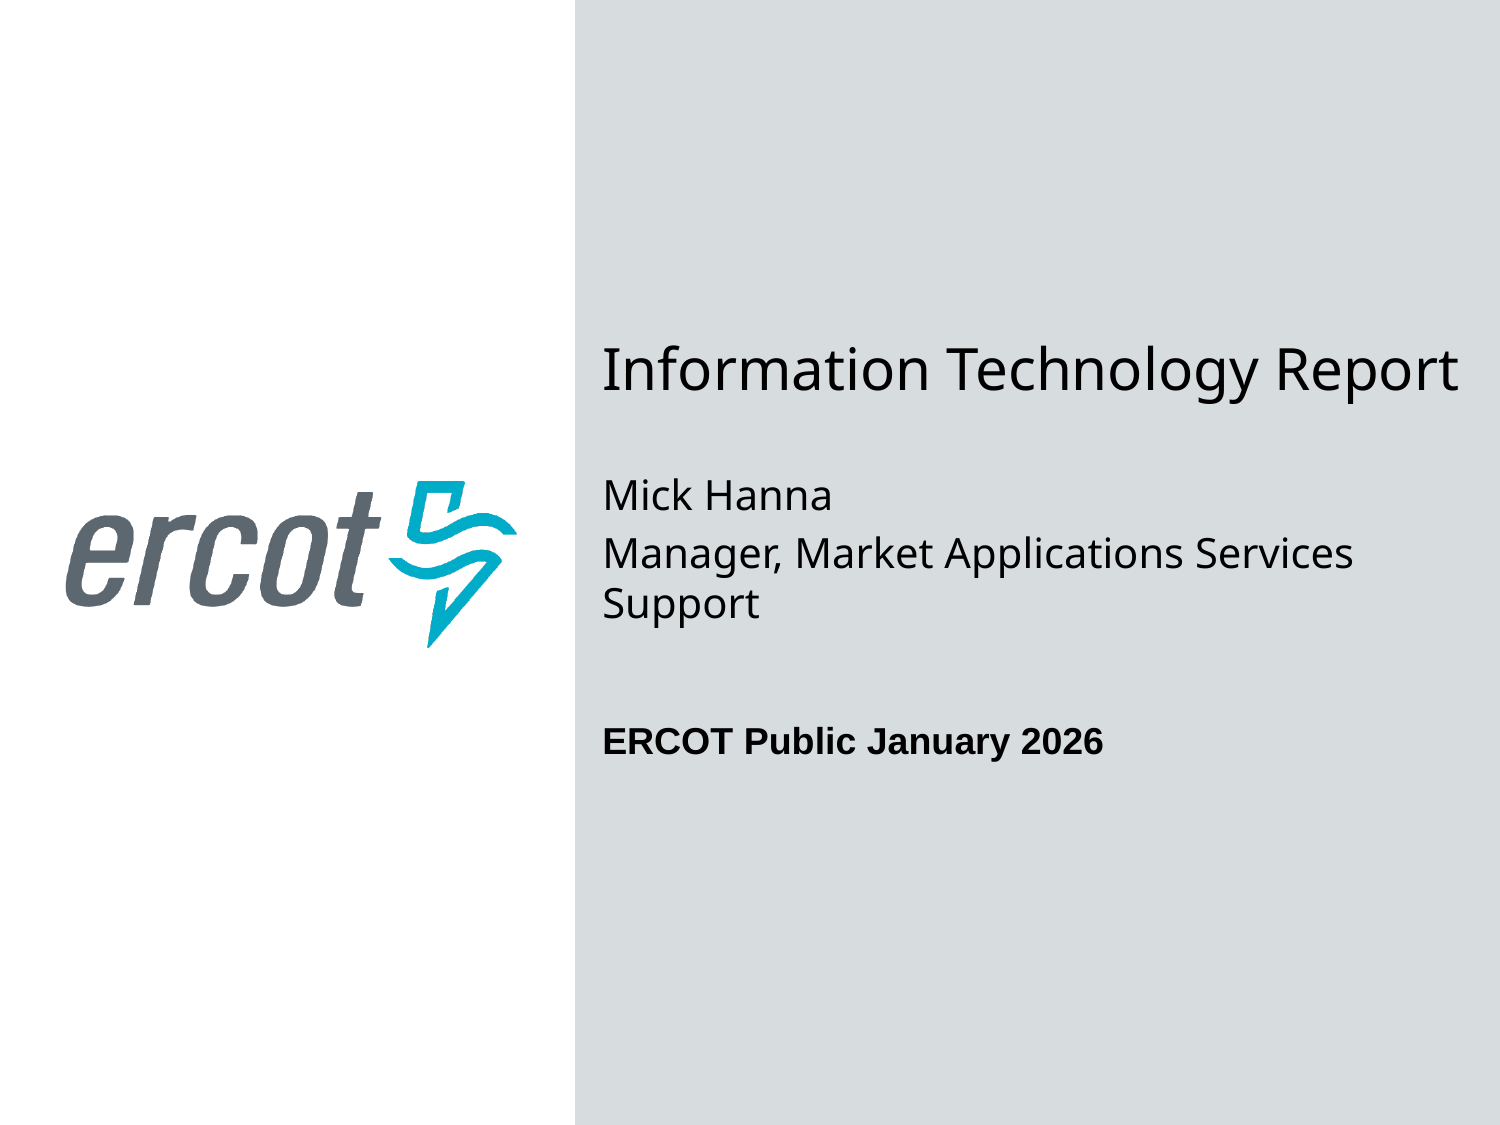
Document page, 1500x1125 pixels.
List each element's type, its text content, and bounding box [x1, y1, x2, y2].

text_box Information Technology Report Mick Hanna Manager, Market Applications Services Support ERCOT Public January 2026 [587, 324, 1500, 770]
picture [56, 471, 525, 654]
